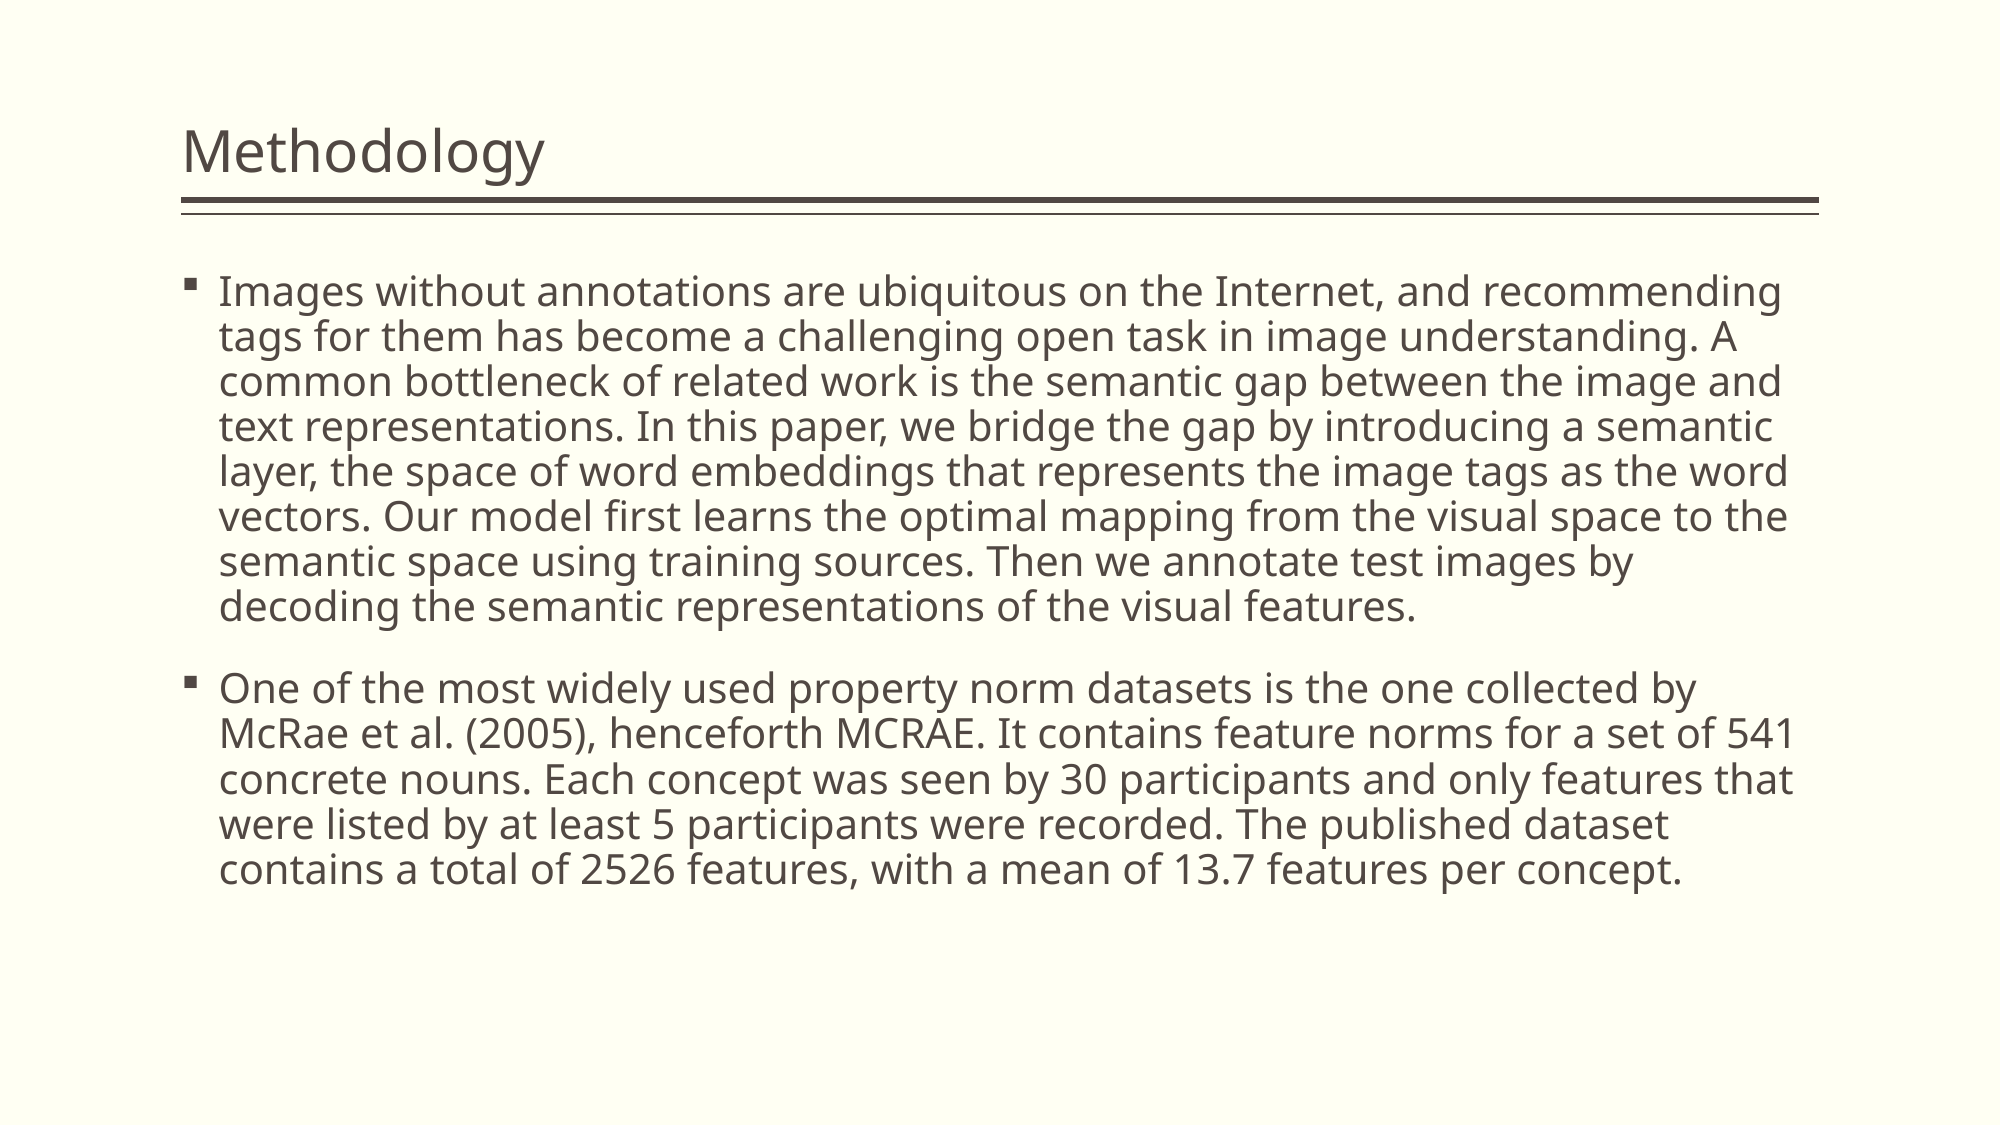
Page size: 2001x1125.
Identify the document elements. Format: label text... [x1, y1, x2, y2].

title Methodology [181, 12, 1819, 193]
list Images without annotations are ubiquitous on the Internet, and recommending tags for them has become a challenging open task in image understanding. A common bottleneck of related work is the semantic gap between the image and text representations. In this paper, we bridge the gap by introducing a semantic layer, the space of word embeddings that represents the image tags as the word vectors. Our model first learns the optimal mapping from the visual space to the semantic space using training sources. Then we annotate test images by decoding the semantic representations of the visual features. One of the most widely used property norm datasets is the one collected by McRae et al. (2005), henceforth MCRAE. It contains feature norms for a set of 541 concrete nouns. Each concept was seen by 30 participants and only features that were listed by at least 5 participants were recorded. The published dataset contains a total of 2526 features, with a mean of 13.7 features per concept. [181, 262, 1819, 1013]
